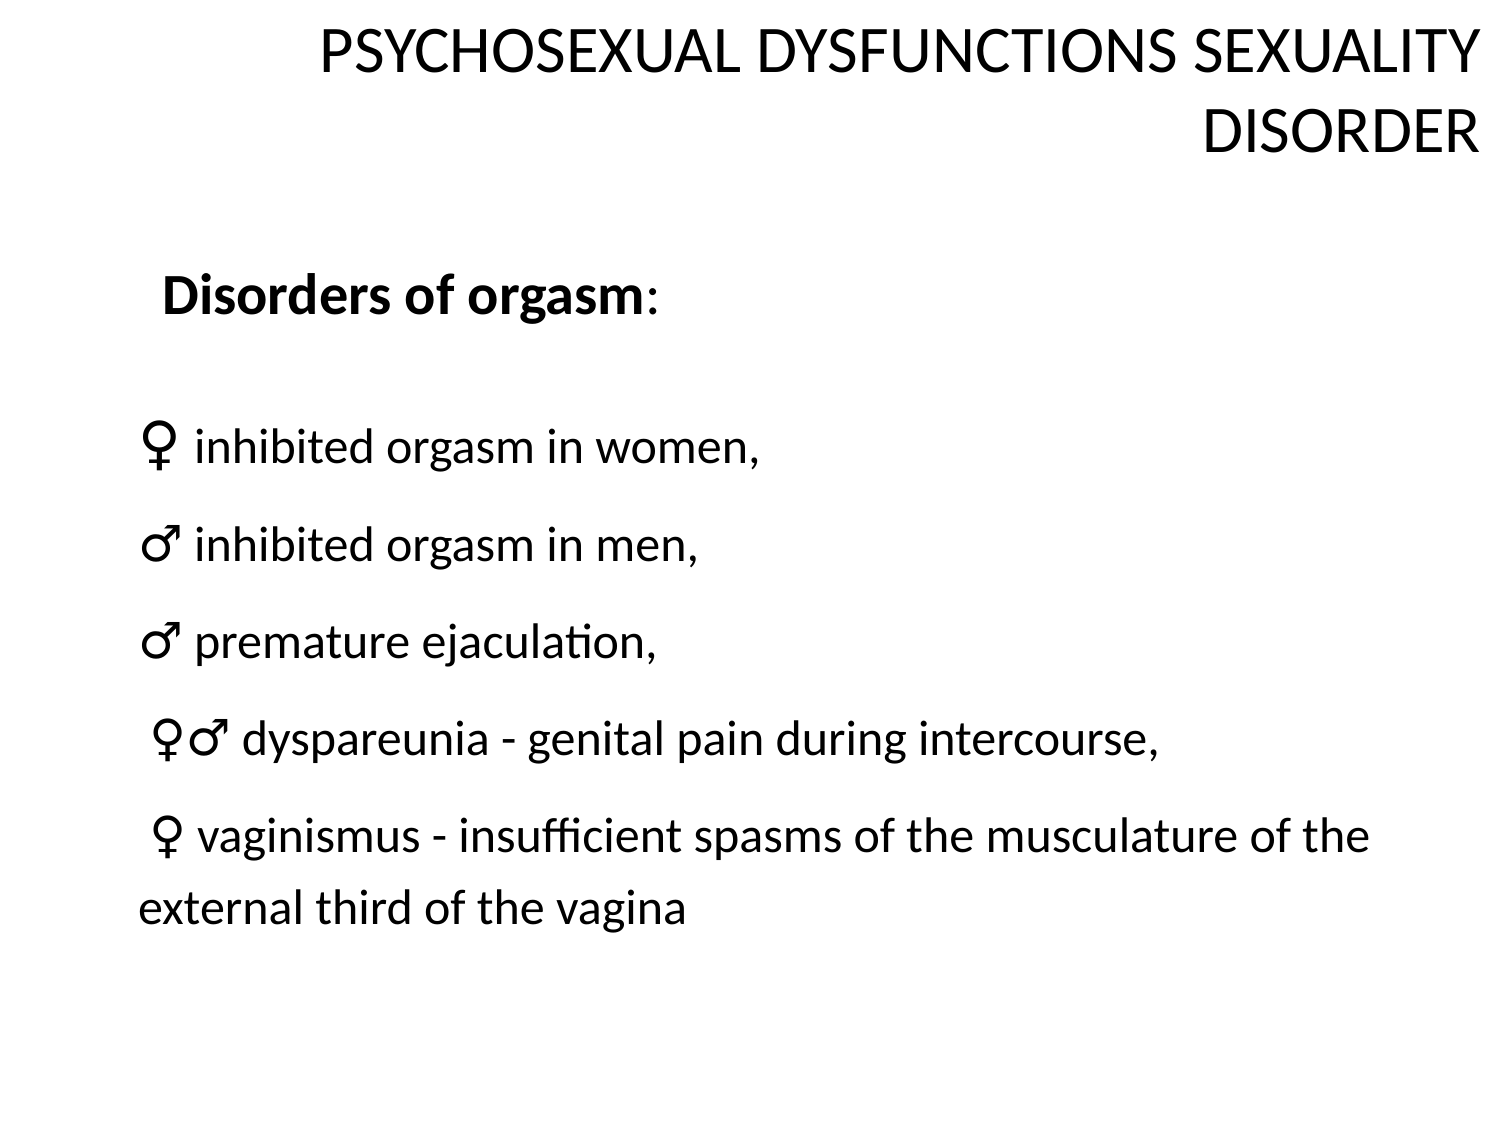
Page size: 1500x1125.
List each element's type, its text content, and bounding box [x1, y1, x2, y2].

text_box ♀ inhibited orgasm in women, ♂ inhibited orgasm in men, ♂ premature ejaculation, ♀♂ dyspareunia - genital pain during intercourse, ♀ vaginismus - insufficient spasms of the musculature of the external third of the vagina [48, 383, 1468, 942]
text_box PSYCHOSEXUAL DYSFUNCTIONS SEXUALITY DISORDER [145, 0, 1496, 180]
text_box Disorders of orgasm: [72, 259, 1452, 335]
